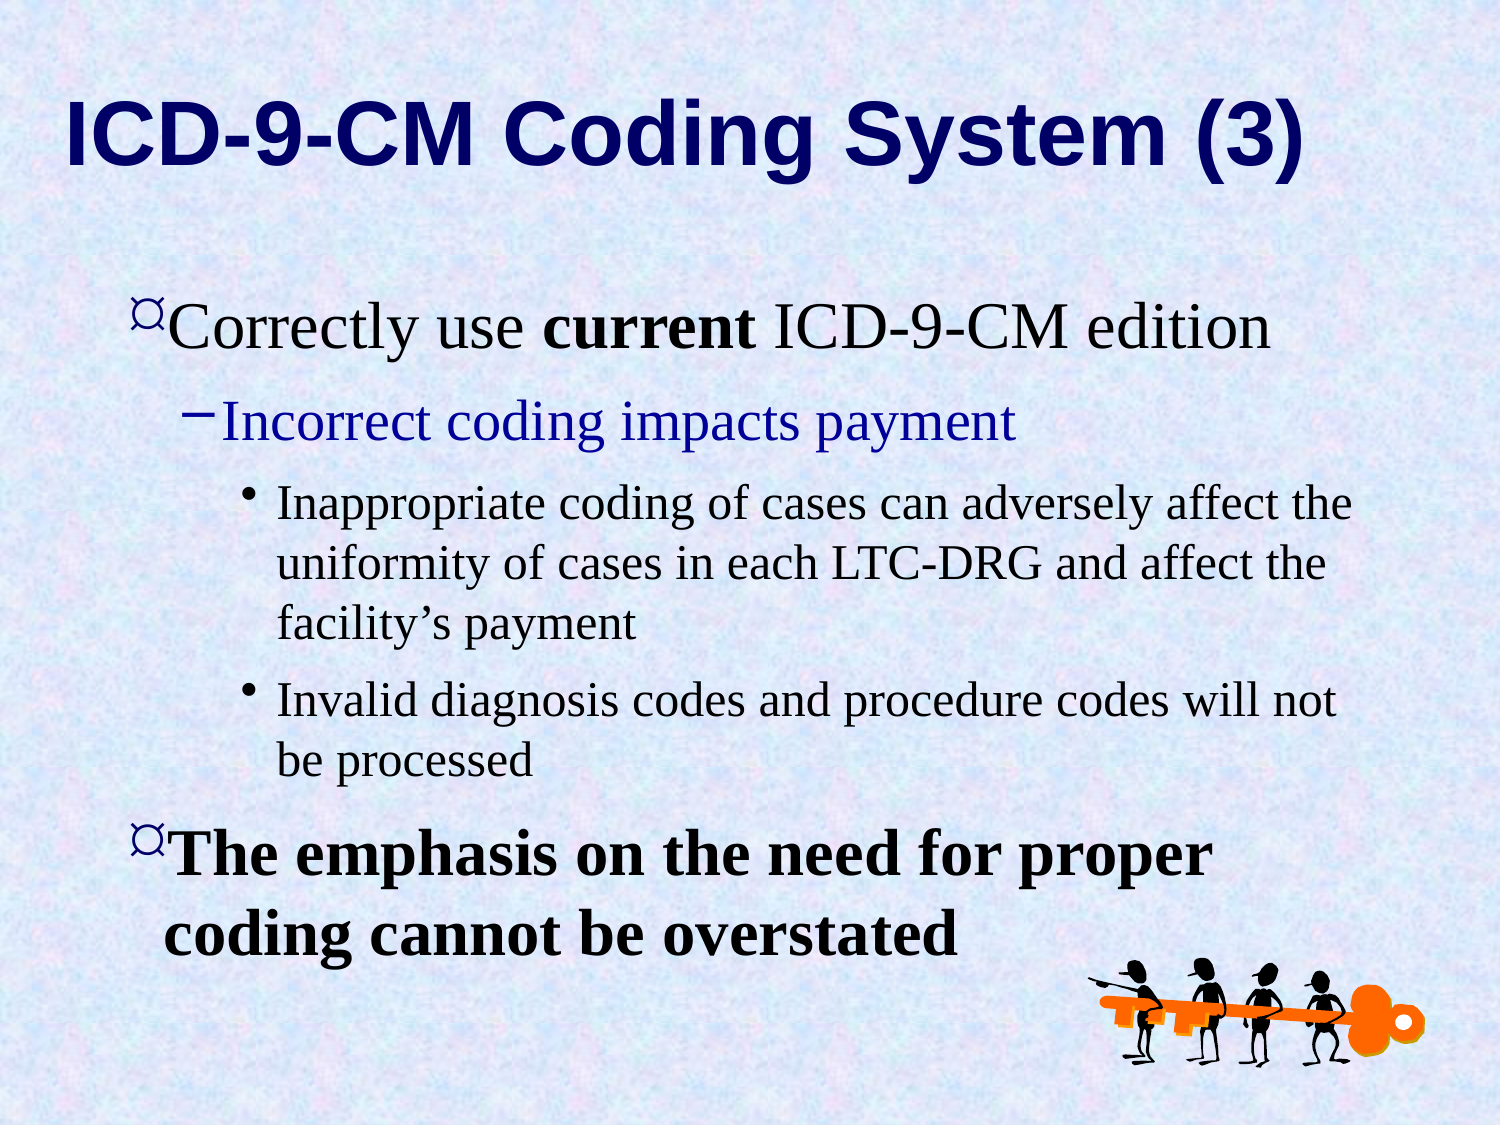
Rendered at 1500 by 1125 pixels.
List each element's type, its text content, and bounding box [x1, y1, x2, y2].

list Correctly use current ICD-9-CM edition Incorrect coding impacts payment Inappropriate coding of cases can adversely affect the uniformity of cases in each LTC-DRG and affect the facility’s payment Invalid diagnosis codes and procedure codes will not be processed The emphasis on the need for proper coding cannot be overstated [112, 275, 1375, 1050]
title ICD-9-CM Coding System (3) [50, 37, 1450, 238]
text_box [1086, 957, 1426, 1069]
